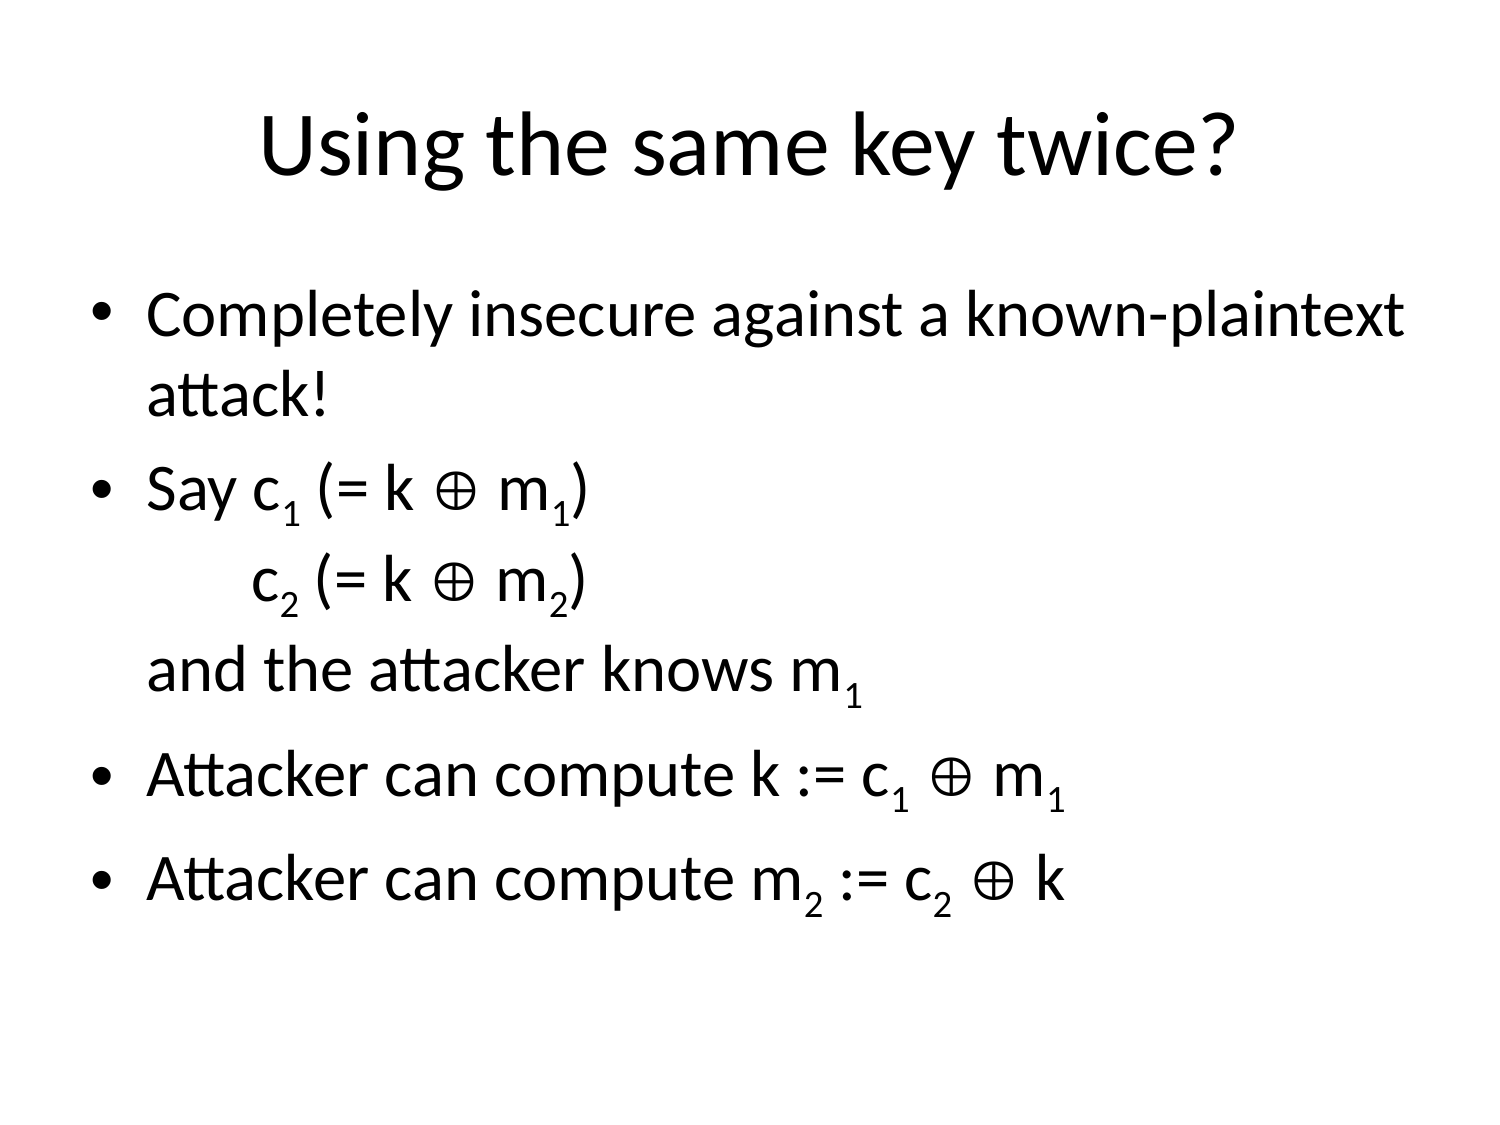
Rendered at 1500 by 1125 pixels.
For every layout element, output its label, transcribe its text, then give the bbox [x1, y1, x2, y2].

list Completely insecure against a known-plaintext attack! Say c1 (= k  m1) c2 (= k  m2) and the attacker knows m1 Attacker can compute k := c1  m1 Attacker can compute m2 := c2  k [75, 262, 1425, 1005]
title Using the same key twice? [75, 45, 1425, 233]
